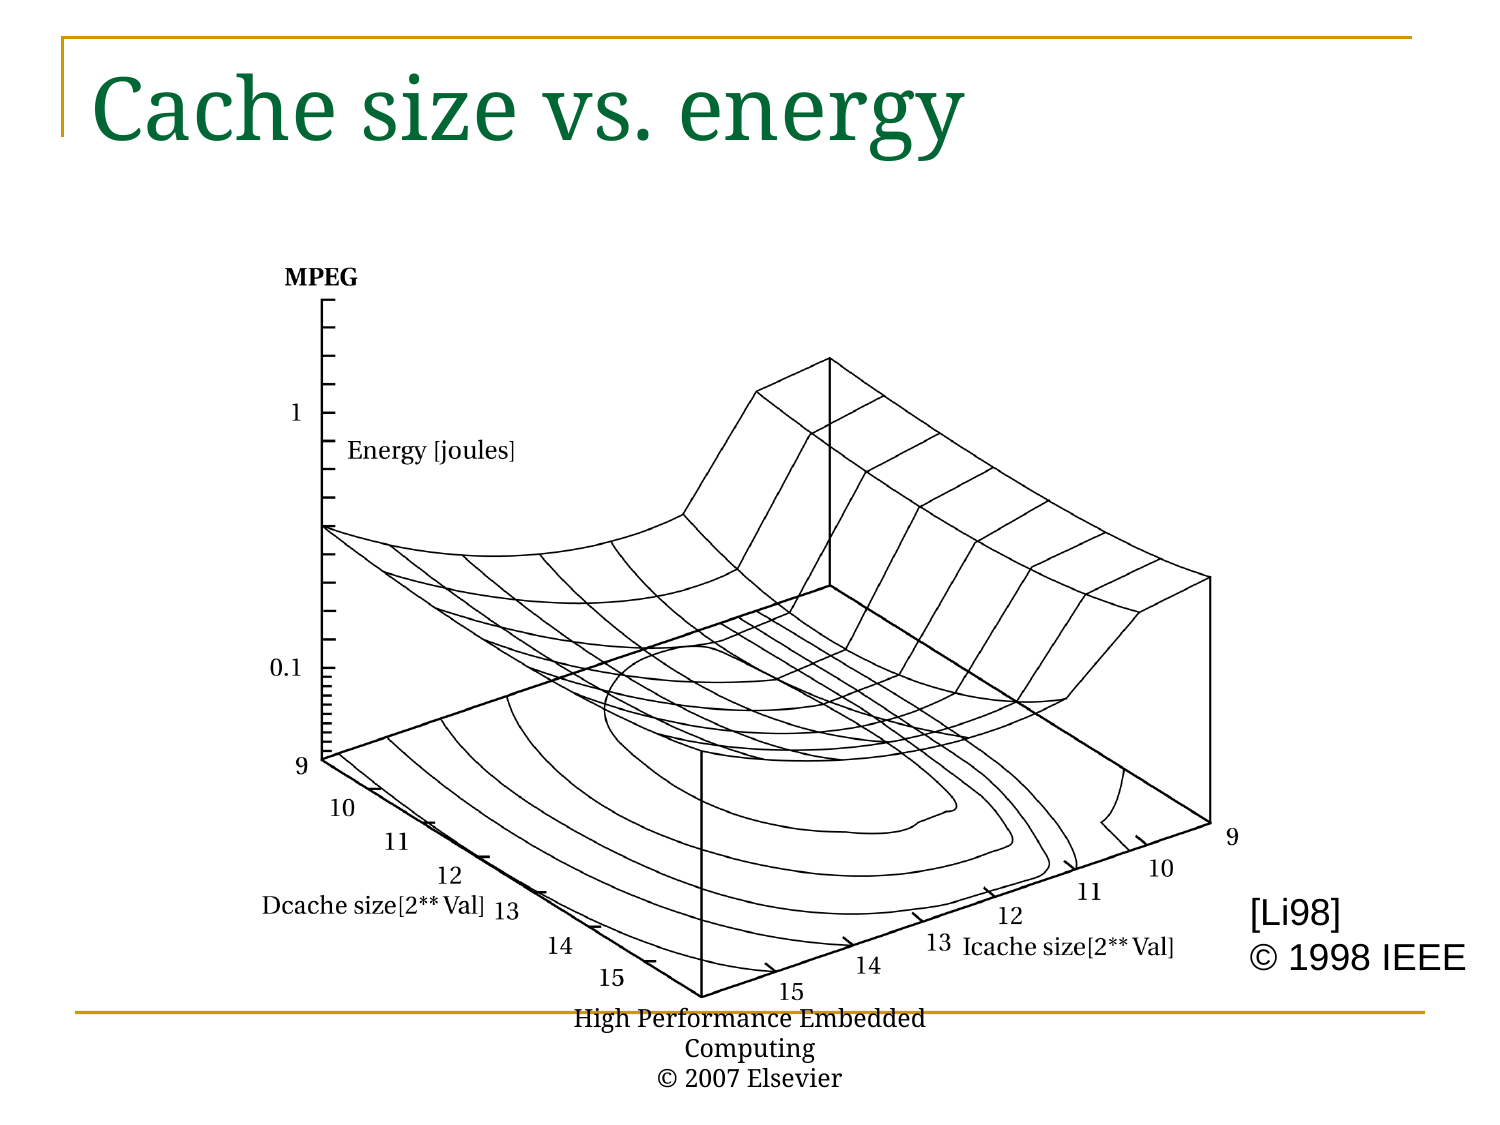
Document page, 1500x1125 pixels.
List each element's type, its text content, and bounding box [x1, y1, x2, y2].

title Cache size vs. energy [75, 45, 1425, 233]
footer High Performance Embedded Computing © 2007 Elsevier [512, 1025, 988, 1100]
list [261, 262, 1239, 1006]
text_box [Li98] © 1998 IEEE [1244, 880, 1483, 986]
